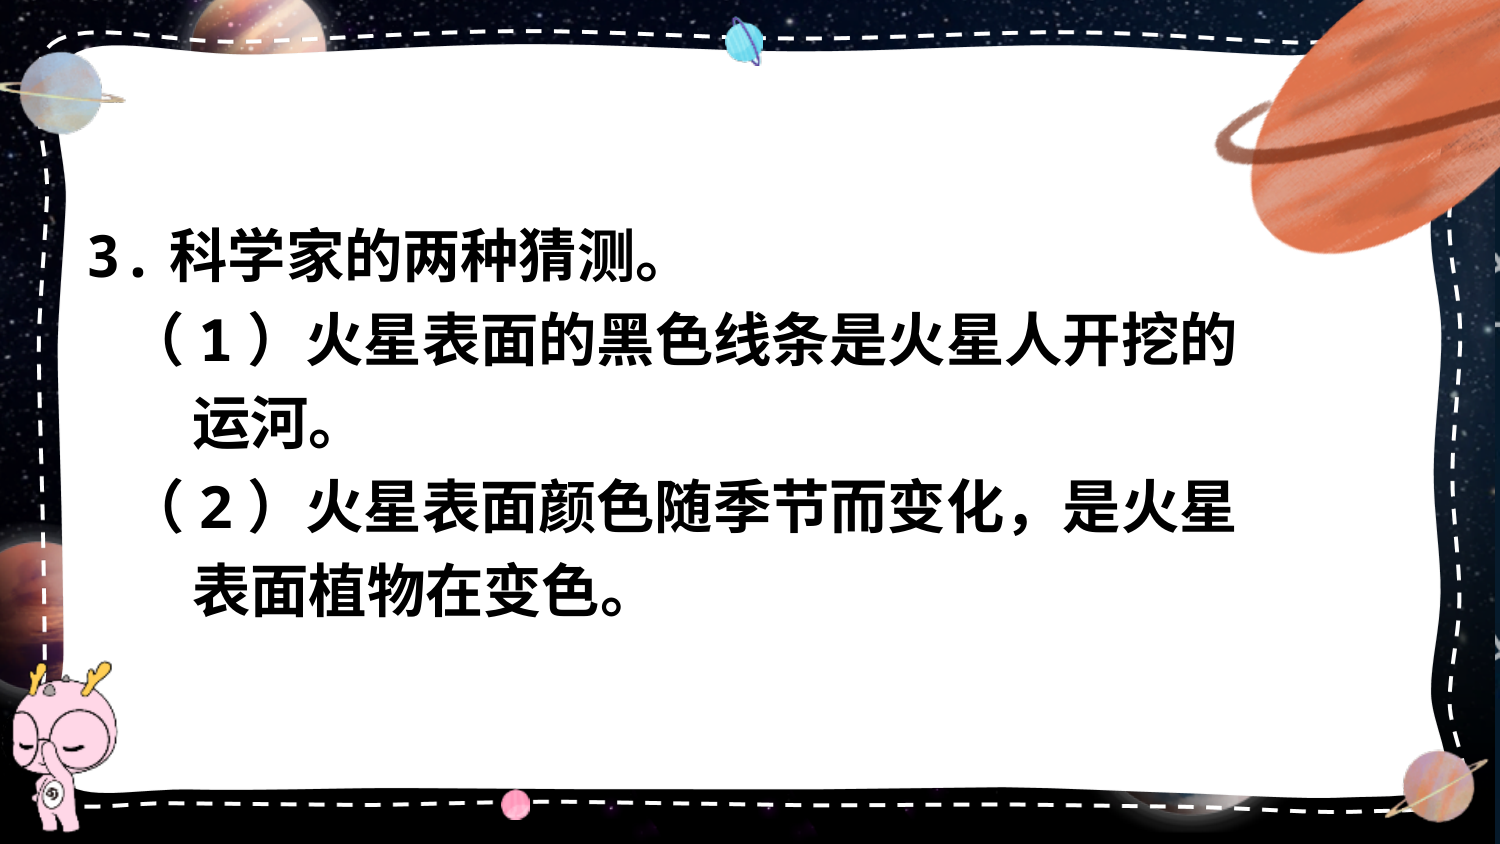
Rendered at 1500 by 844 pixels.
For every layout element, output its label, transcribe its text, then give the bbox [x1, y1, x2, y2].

text_box 3.科学家的两种猜测。 （1）火星表面的黑色线条是火星人开挖的 运河。 （2）火星表面颜色随季节而变化，是火星 表面植物在变色。 [70, 197, 1430, 632]
picture [0, 0, 1500, 844]
